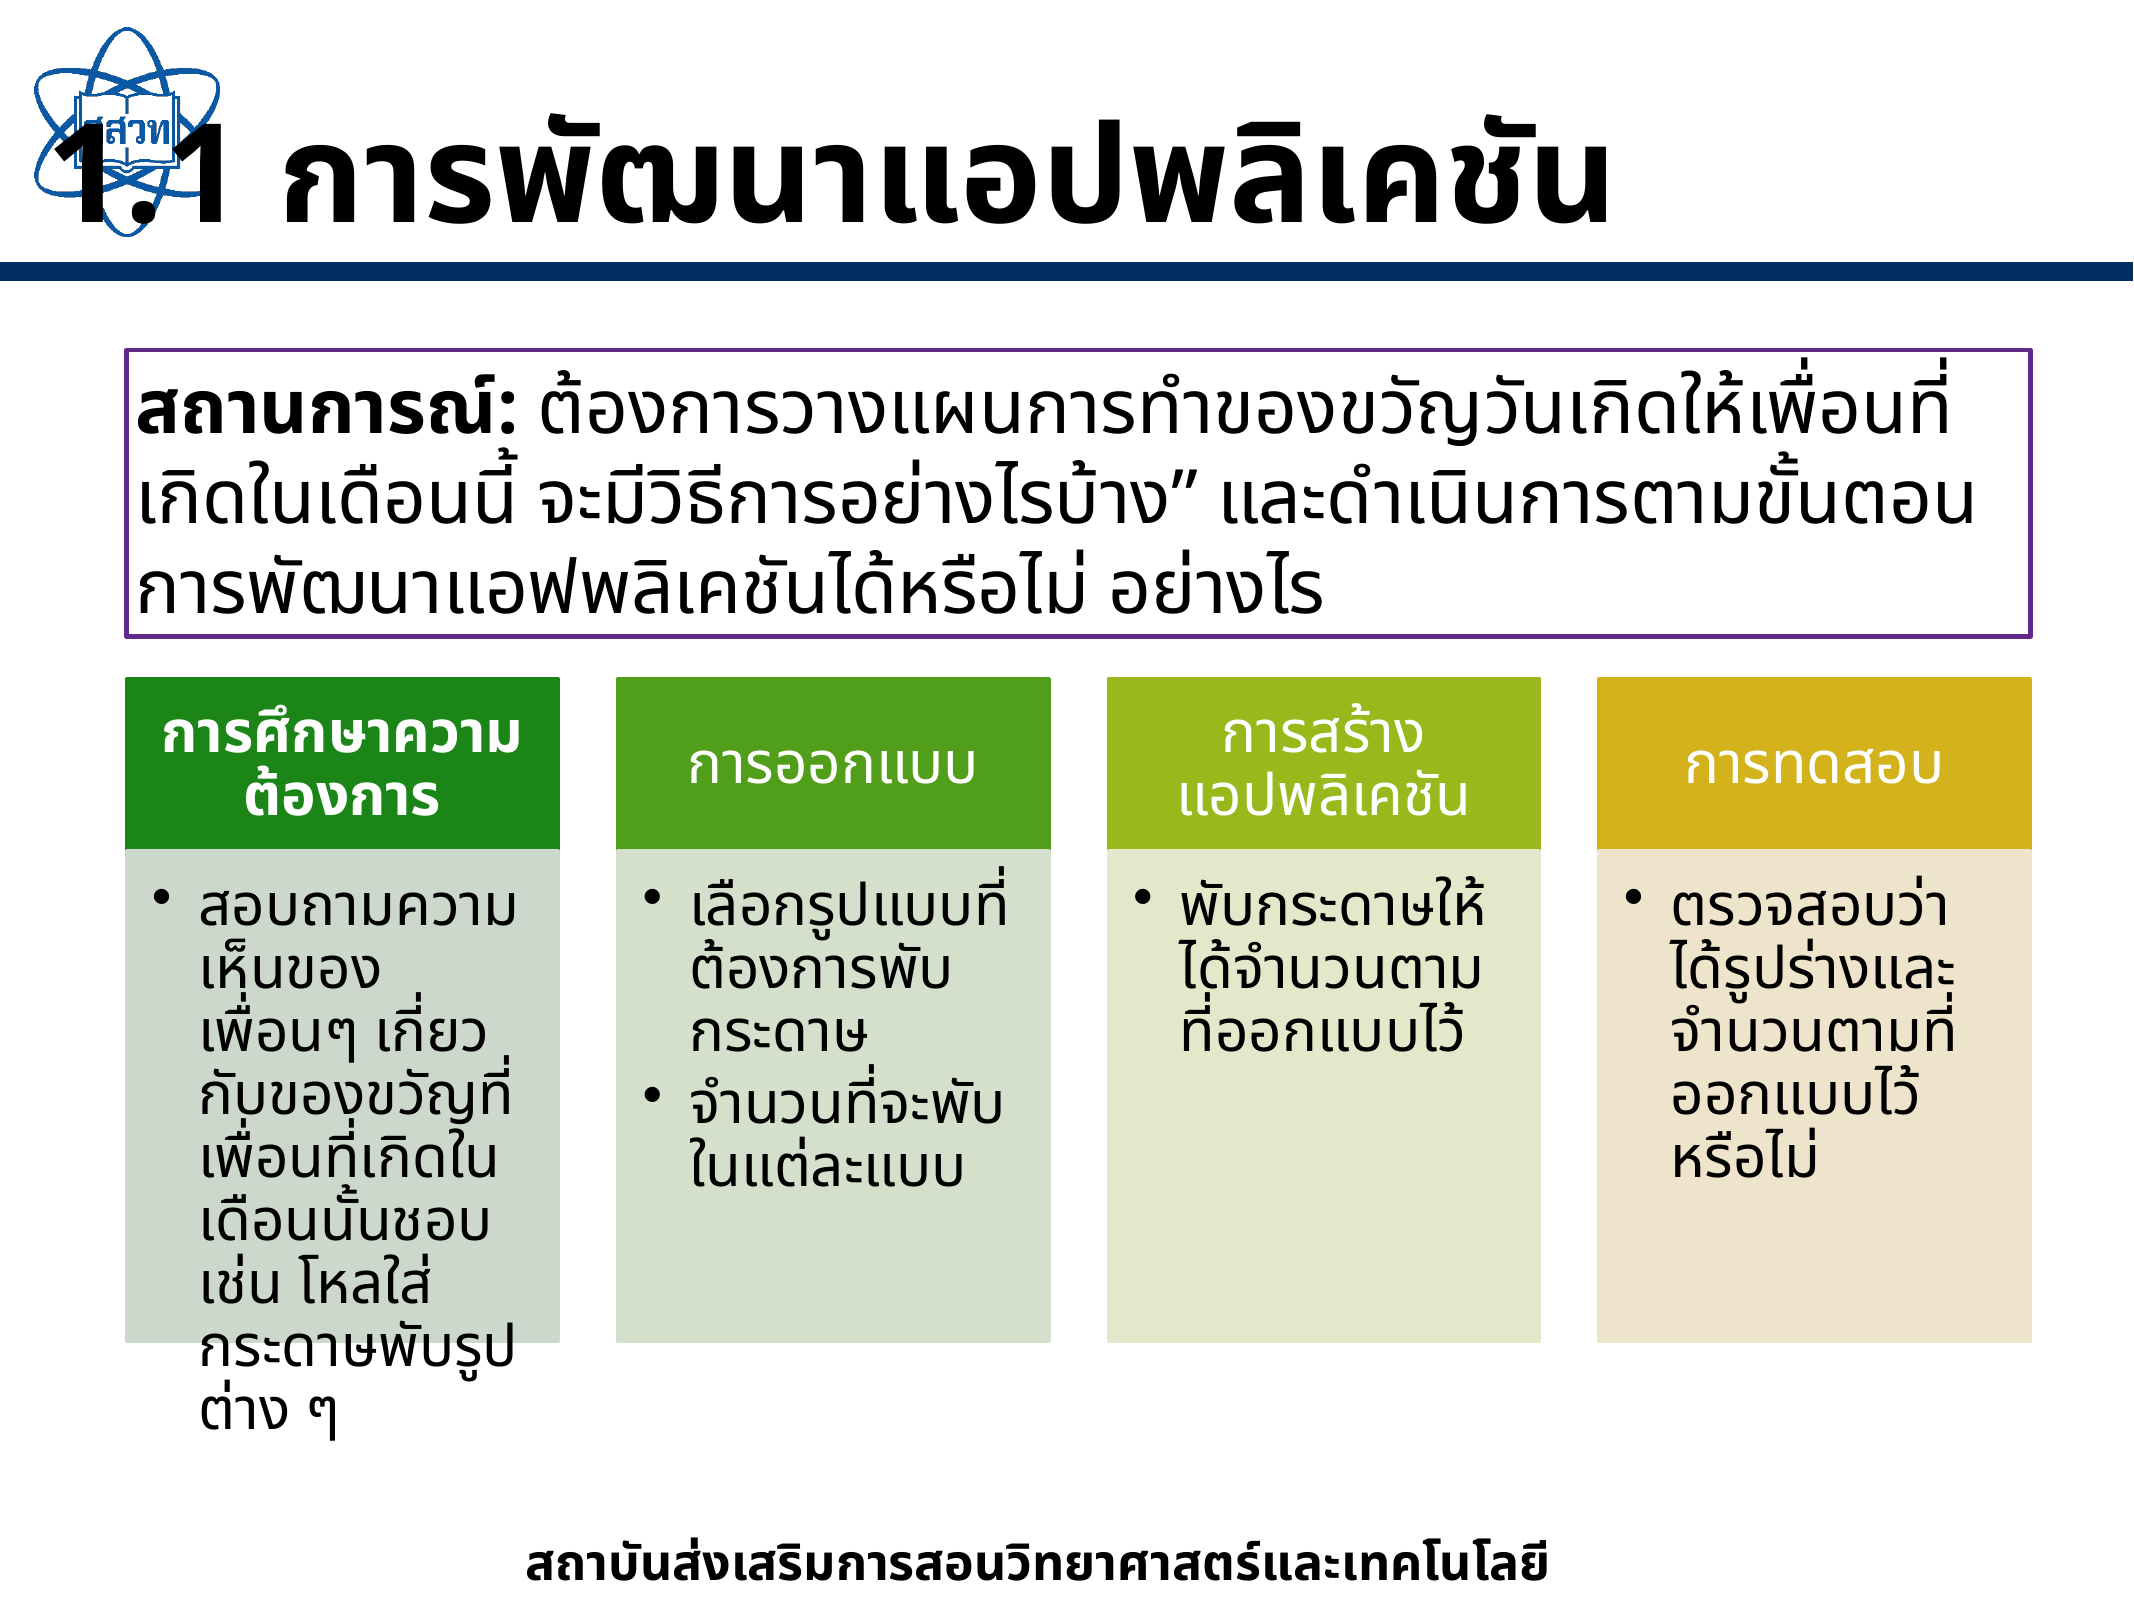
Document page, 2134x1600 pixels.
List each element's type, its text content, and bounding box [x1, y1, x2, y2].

text_box สถาบันส่งเสริมการสอนวิทยาศาสตร์และเทคโนโลยี [74, 1522, 2002, 1589]
text_box พับกระดาษให้ได้จำนวนตามที่ออกแบบไว้ [1107, 849, 1541, 1343]
text_box การสร้างแอปพลิเคชัน [1107, 677, 1541, 849]
picture [33, 27, 220, 237]
text_box สอบถามความเห็นของเพื่อนๆ เกี่ยวกับของขวัญที่เพื่อนที่เกิดในเดือนนั้นชอบ เช่น โหลใส่กระดาษพับรูปต่าง ๆ [125, 849, 560, 1343]
text_box เลือกรูปแบบที่ต้องการพับกระดาษ จำนวนที่จะพับในแต่ละแบบ [616, 849, 1051, 1343]
text_box ตรวจสอบว่าได้รูปร่างและจำนวนตามที่ออกแบบไว้หรือไม่ [1597, 849, 2032, 1343]
text_box การศึกษาความต้องการ [125, 677, 560, 849]
text_box 1.1 การพัฒนาแอปพลิเคชัน [37, 77, 1626, 259]
text_box การออกแบบ [616, 677, 1051, 849]
text_box การทดสอบ [1597, 677, 2032, 849]
text_box สถานการณ์: ต้องการวางแผนการทำของขวัญวันเกิดให้เพื่อนที่เกิดในเดือนนี้ จะมีวิธีการอย่างไรบ้าง” และดำเนินการตามขั้นตอนการพัฒนาแอฟพลิเคชันได้หรือไม่ อย่างไร [125, 348, 2032, 639]
